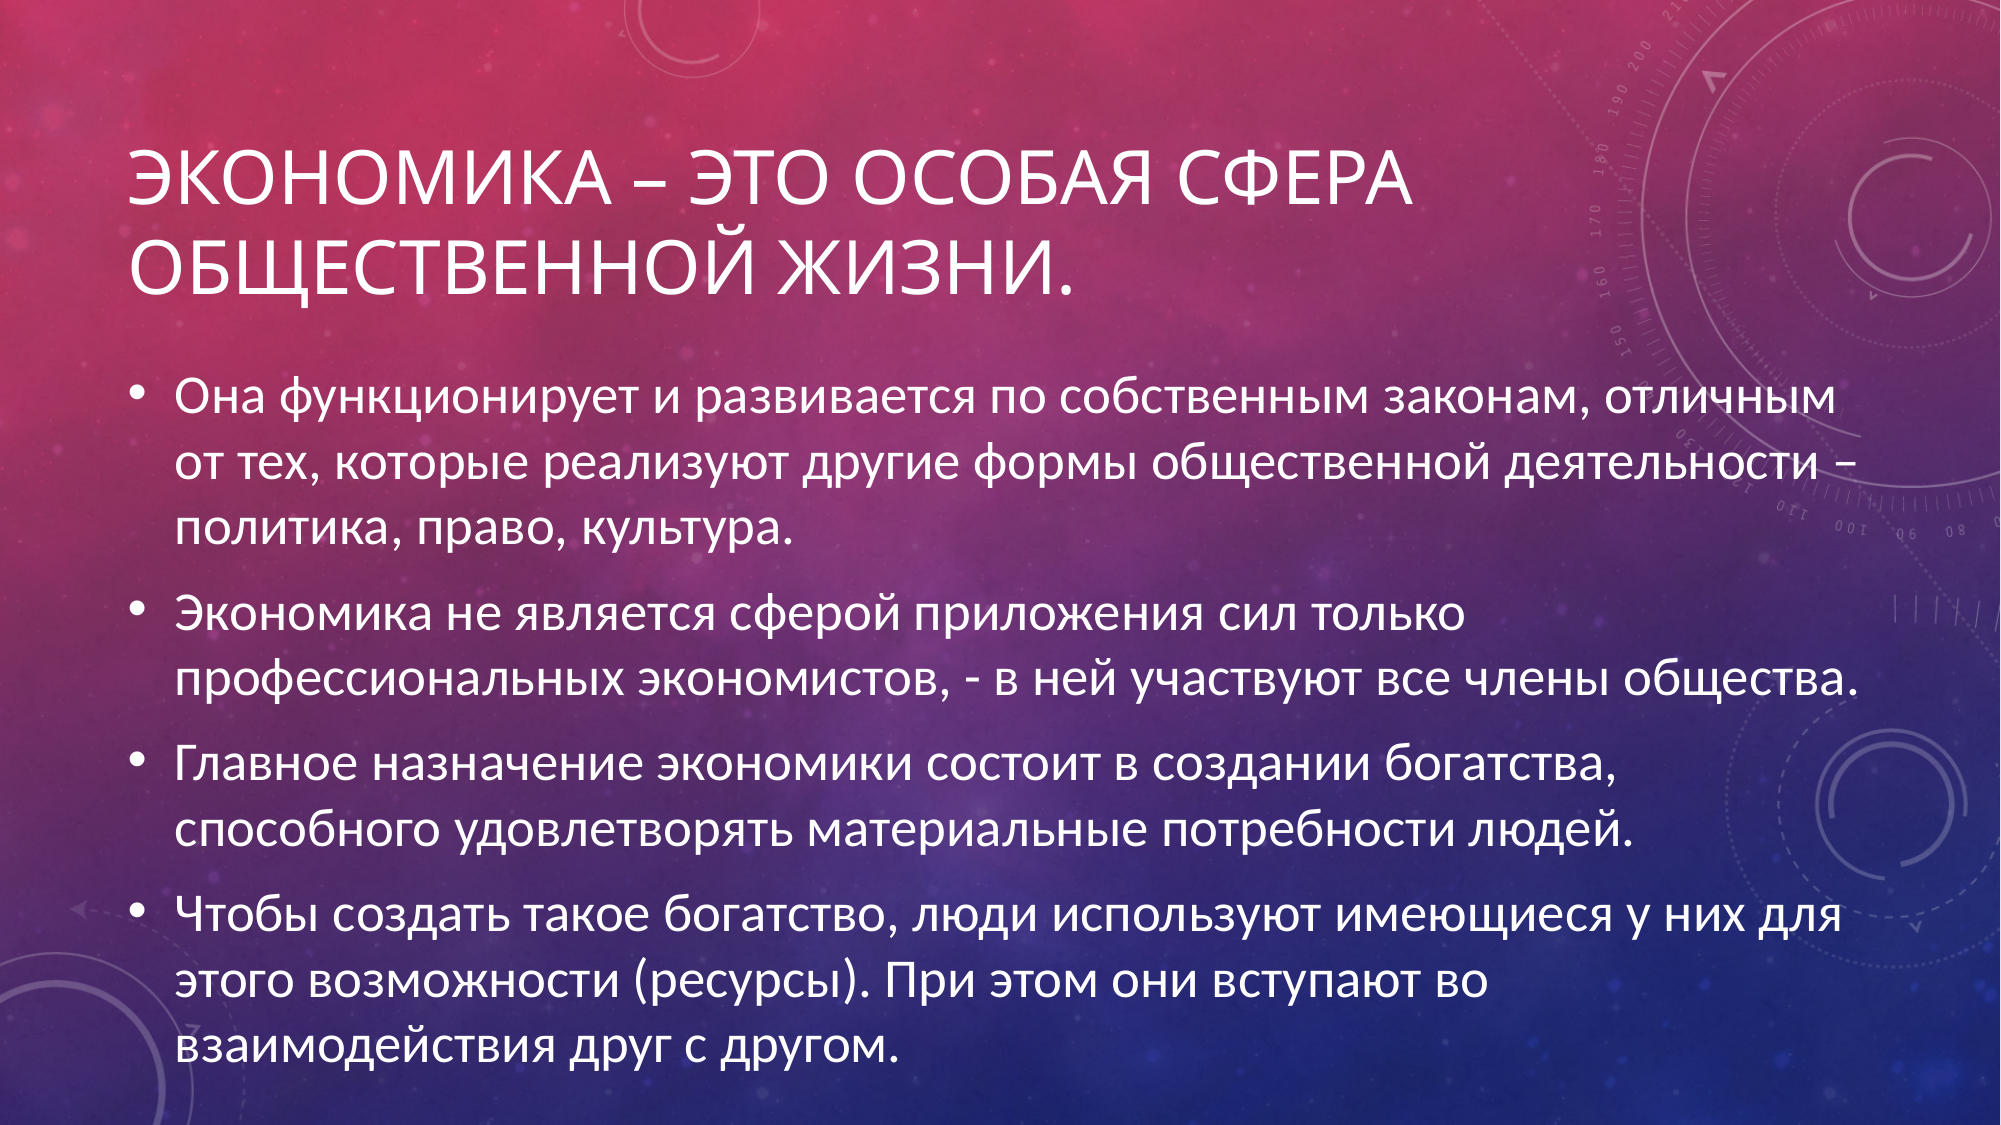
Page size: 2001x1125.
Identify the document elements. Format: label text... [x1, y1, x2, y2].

picture [0, 0, 2001, 1125]
list Она функционирует и развивается по собственным законам, отличным от тех, которые реализуют другие формы общественной деятельности – политика, право, культура. Экономика не является сферой приложения сил только профессиональных экономистов, - в ней участвуют все члены общества. Главное назначение экономики состоит в создании богатства, способного удовлетворять материальные потребности людей. Чтобы создать такое богатство, люди используют имеющиеся у них для этого возможности (ресурсы). При этом они вступают во взаимодействия друг с другом. [112, 351, 1887, 1105]
title Экономика – это особая сфера общественной жизни. [112, 99, 1775, 339]
